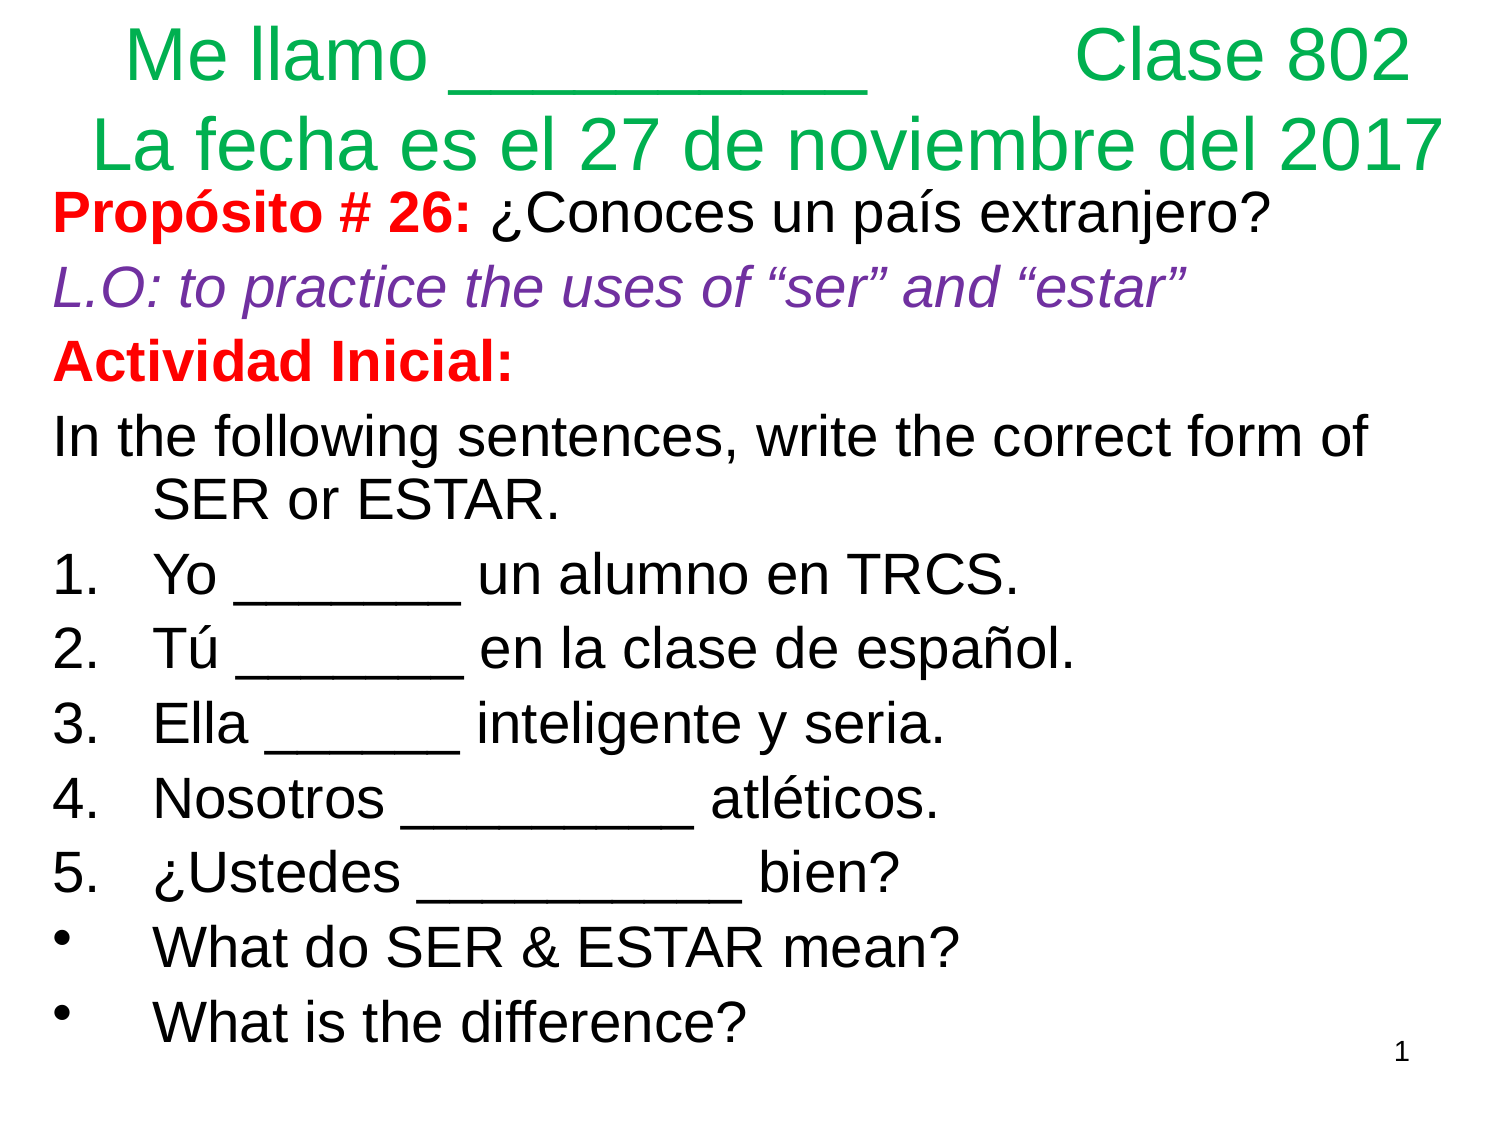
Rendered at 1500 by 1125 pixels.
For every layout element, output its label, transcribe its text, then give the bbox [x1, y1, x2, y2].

slide_number 1 [1074, 1024, 1425, 1103]
text_box Me llamo __________ Clase 802 La fecha es el 27 de noviembre del 2017 [37, 0, 1500, 174]
text_box Propósito # 26: ¿Conoces un país extranjero? L.O: to practice the uses of “ser” and “estar” Actividad Inicial: In the following sentences, write the correct form of SER or ESTAR. Yo _______ un alumno en TRCS. Tú _______ en la clase de español. Ella ______ inteligente y seria. Nosotros _________ atléticos. ¿Ustedes __________ bien? What do SER & ESTAR mean? What is the difference? [37, 174, 1500, 963]
